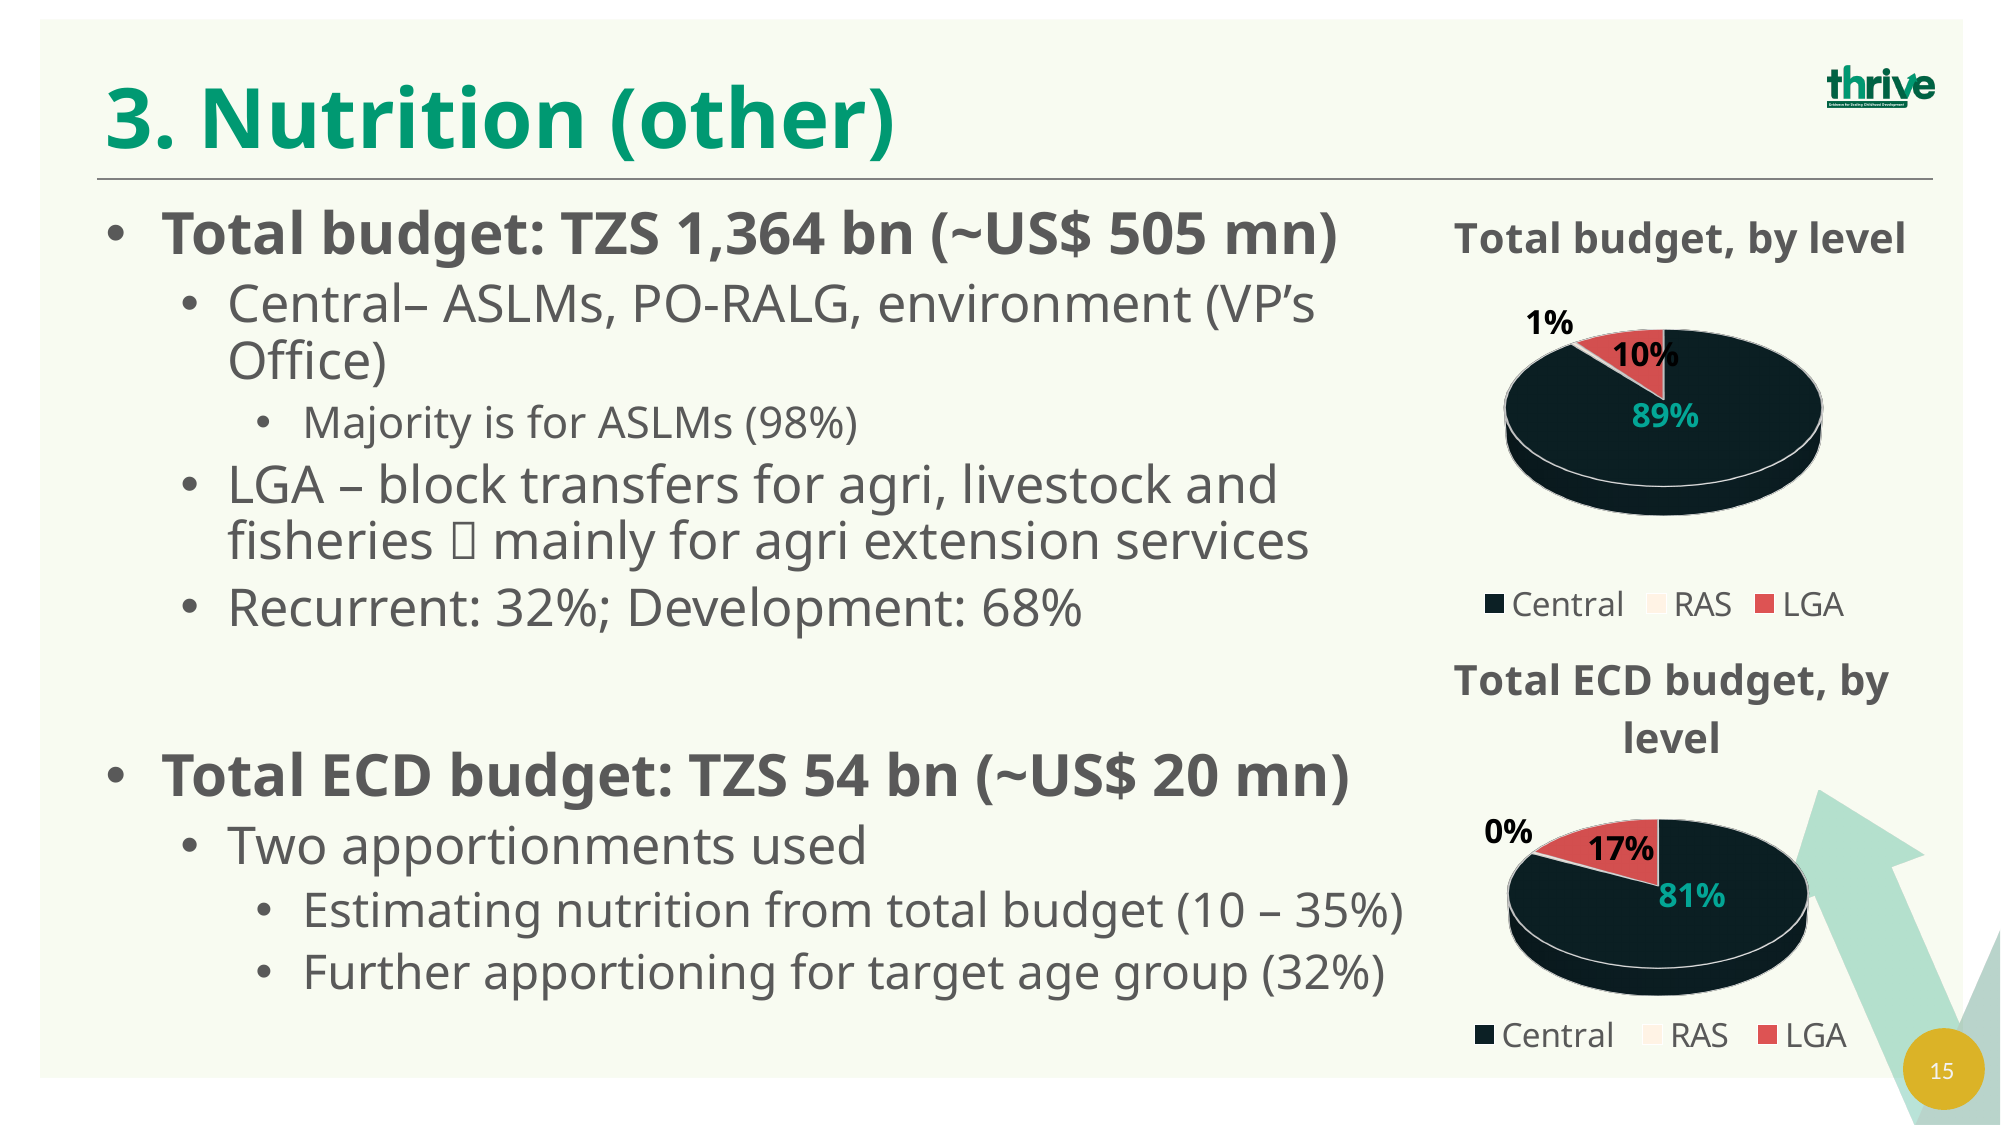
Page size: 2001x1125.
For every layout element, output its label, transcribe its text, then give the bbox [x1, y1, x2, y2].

list Total budget: TZS 1,364 bn (~US$ 505 mn) Central– ASLMs, PO-RALG, environment (VP’s Office) Majority is for ASLMs (98%) LGA – block transfers for agri, livestock and fisheries  mainly for agri extension services Recurrent: 32%; Development: 68% Total ECD budget: TZS 54 bn (~US$ 20 mn) Two apportionments used Estimating nutrition from total budget (10 – 35%) Further apportioning for target age group (32%) [90, 197, 1371, 1075]
picture [40, 19, 2001, 1125]
chart [1351, 178, 1957, 1109]
list 3. Nutrition (other) [90, 68, 1634, 179]
